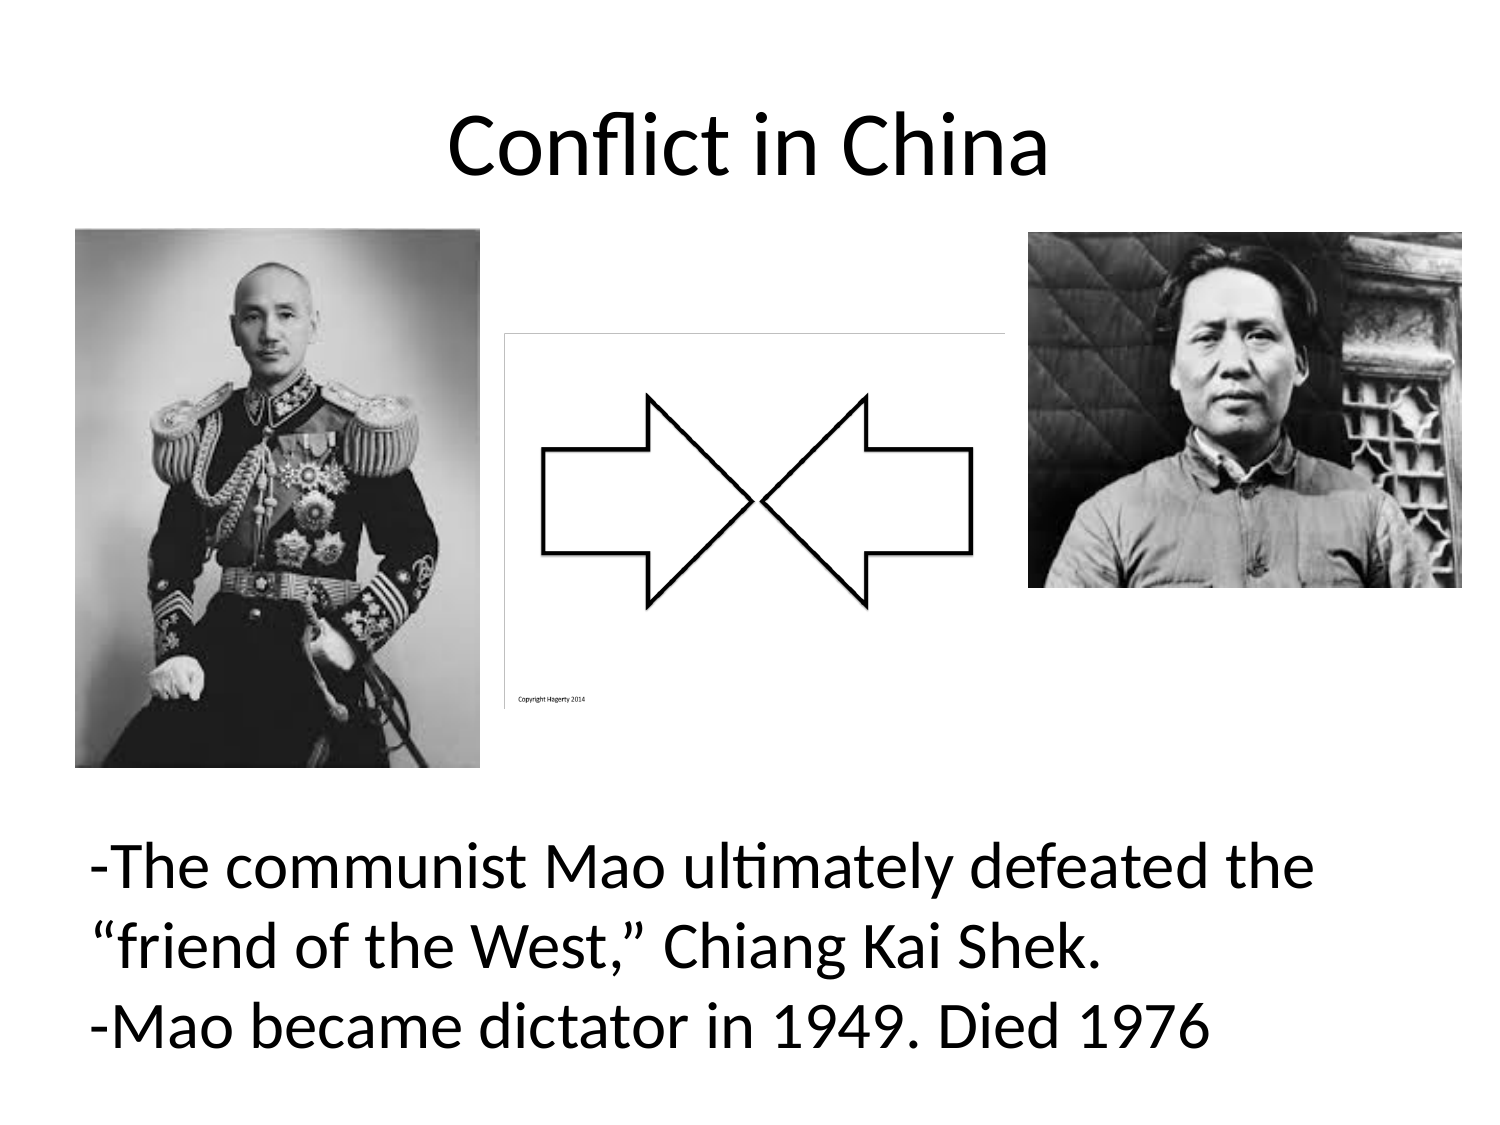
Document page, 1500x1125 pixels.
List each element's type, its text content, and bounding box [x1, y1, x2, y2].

text_box -The communist Mao ultimately defeated the “friend of the West,” Chiang Kai Shek. -Mao became dictator in 1949. Died 1976 [74, 814, 1500, 1125]
picture [74, 228, 1463, 769]
title Conflict in China [75, 45, 1425, 233]
